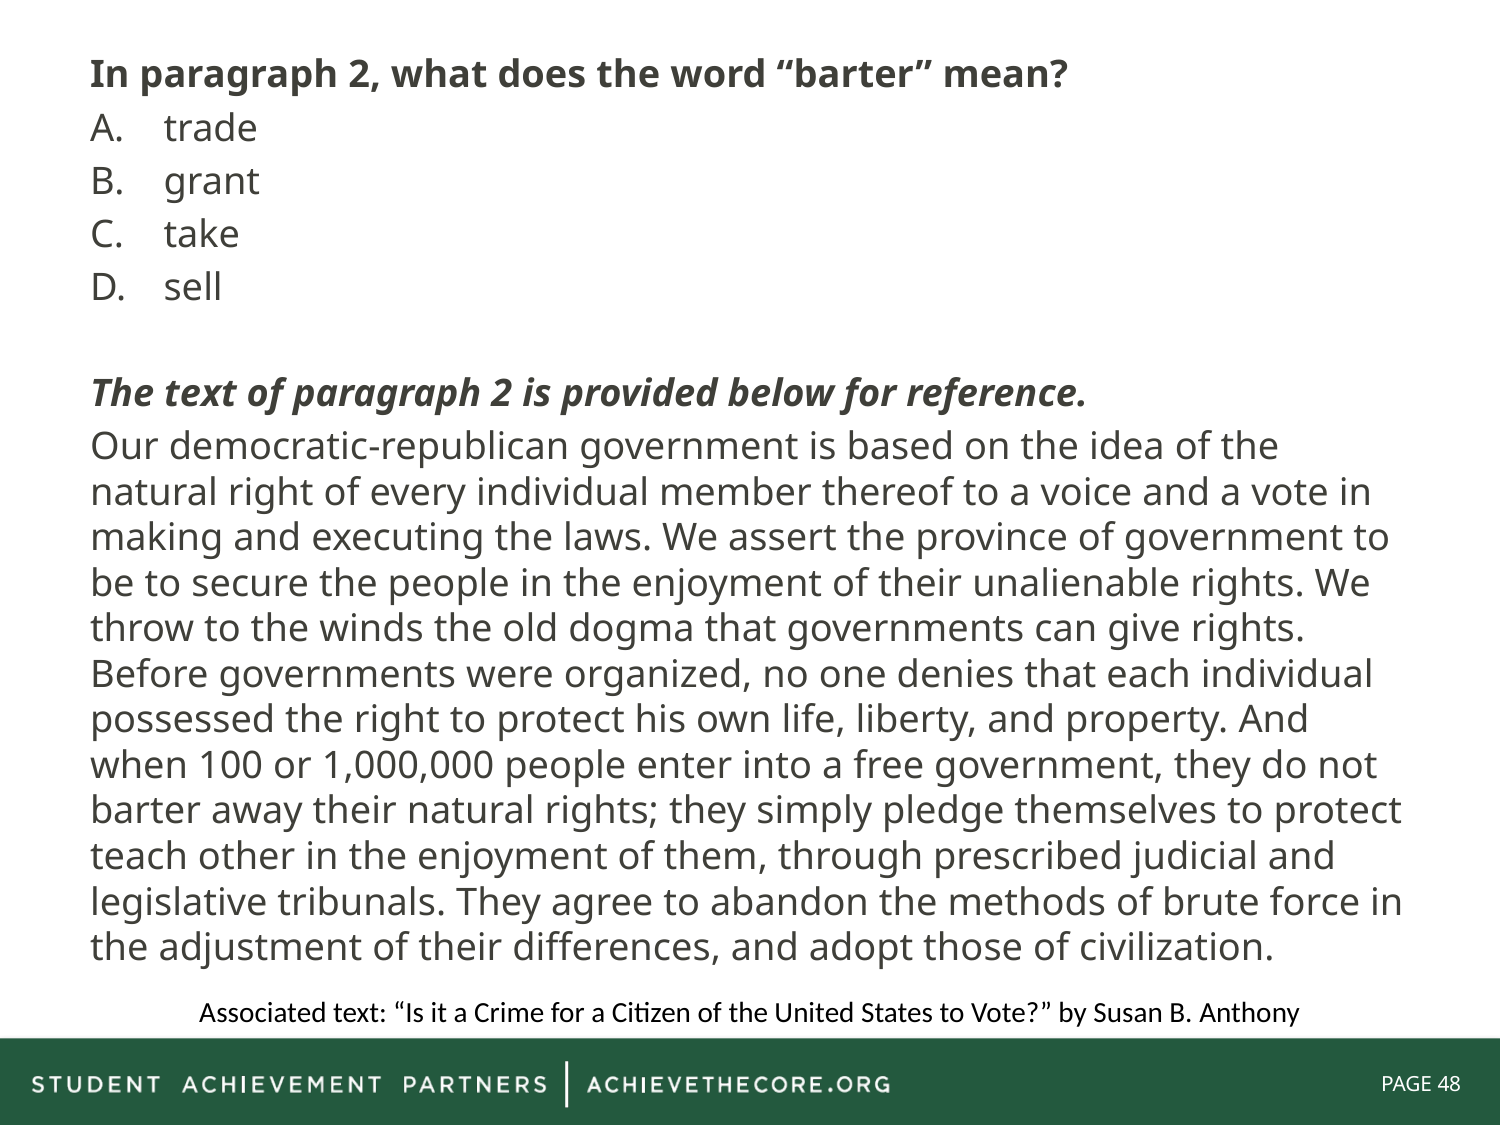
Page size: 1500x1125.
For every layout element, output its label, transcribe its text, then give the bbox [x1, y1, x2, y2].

text_box Associated text: “Is it a Crime for a Citizen of the United States to Vote?” by Susan B. Anthony [74, 986, 1425, 1037]
list In paragraph 2, what does the word “barter” mean? trade grant take sell The text of paragraph 2 is provided below for reference. Our democratic-republican government is based on the idea of the natural right of every individual member thereof to a voice and a vote in making and executing the laws. We assert the province of government to be to secure the people in the enjoyment of their unalienable rights. We throw to the winds the old dogma that governments can give rights. Before governments were organized, no one denies that each individual possessed the right to protect his own life, liberty, and property. And when 100 or 1,000,000 people enter into a free government, they do not barter away their natural rights; they simply pledge themselves to protect teach other in the enjoyment of them, through prescribed judicial and legislative tribunals. They agree to abandon the methods of brute force in the adjustment of their differences, and adopt those of civilization. [75, 42, 1425, 986]
